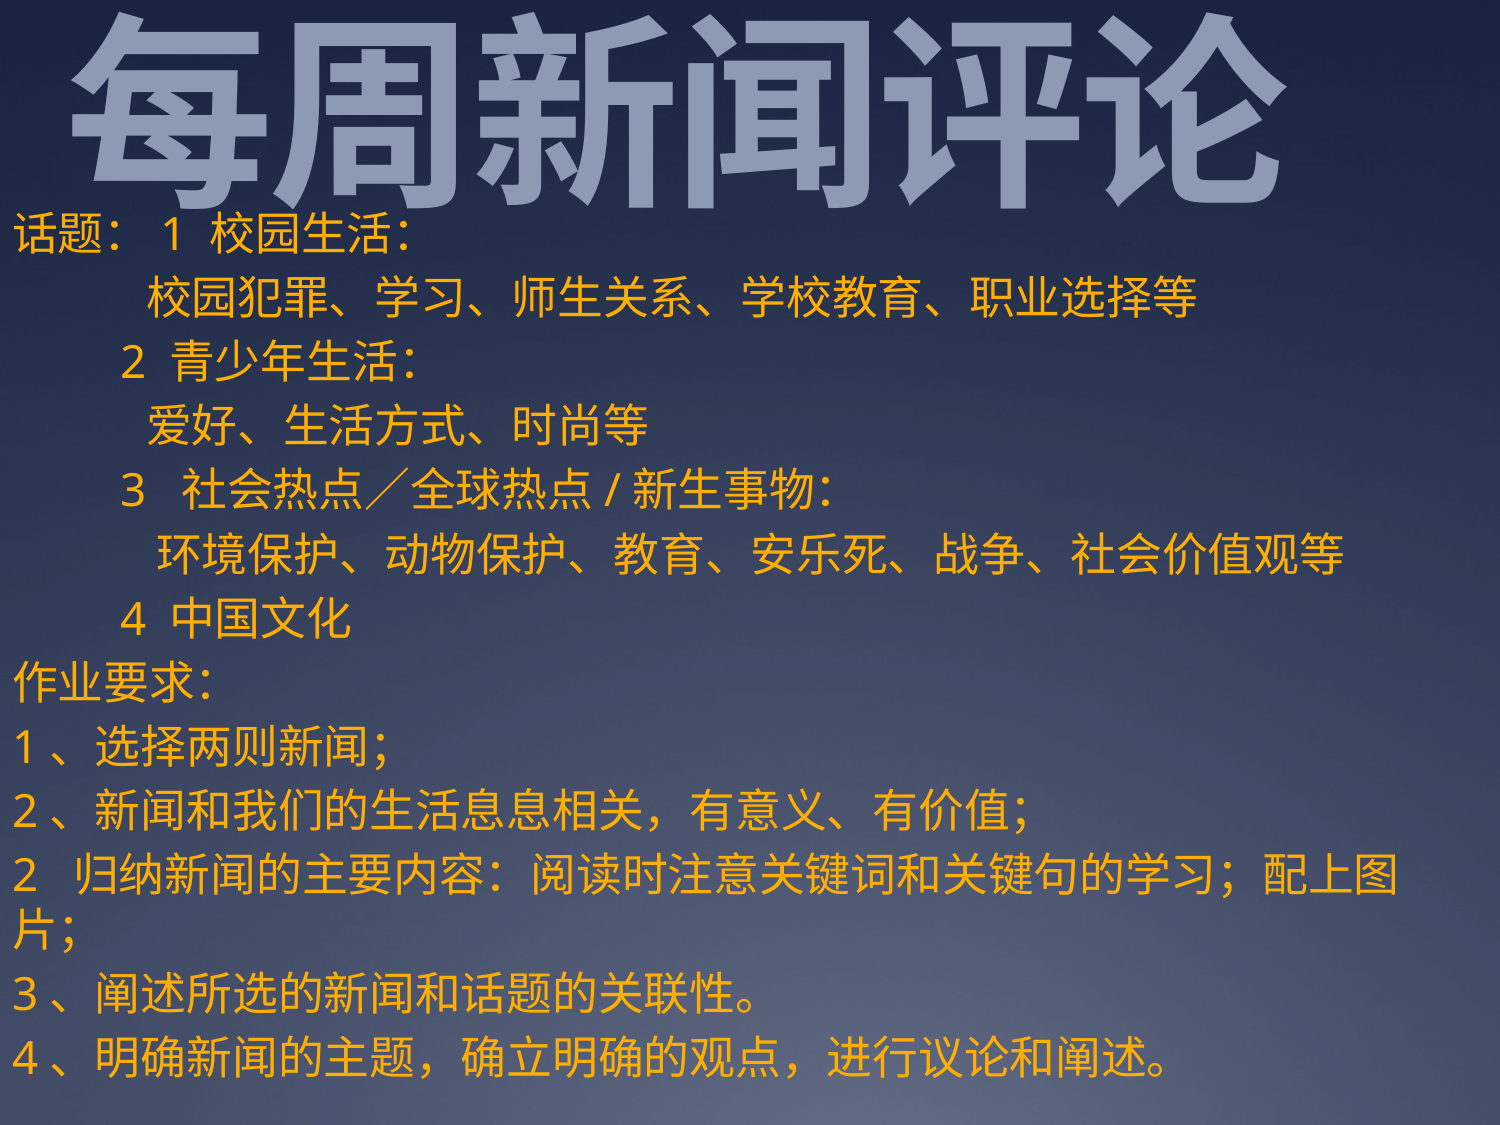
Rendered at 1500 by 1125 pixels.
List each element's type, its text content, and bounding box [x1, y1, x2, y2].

title 每周新闻评论 [50, 0, 1447, 174]
subtitle 话题：1 校园生活： 校园犯罪、学习、师生关系、学校教育、职业选择等 2 青少年生活： 爱好、生活方式、时尚等 3 社会热点／全球热点/新生事物： 环境保护、动物保护、教育、安乐死、战争、社会价值观等 4 中国文化 作业要求： 1、选择两则新闻； 2、新闻和我们的生活息息相关，有意义、有价值； 2 归纳新闻的主要内容：阅读时注意关键词和关键句的学习；配上图片； 3、阐述所选的新闻和话题的关联性。 4、明确新闻的主题，确立明确的观点，进行议论和阐述。 [0, 174, 1447, 1092]
